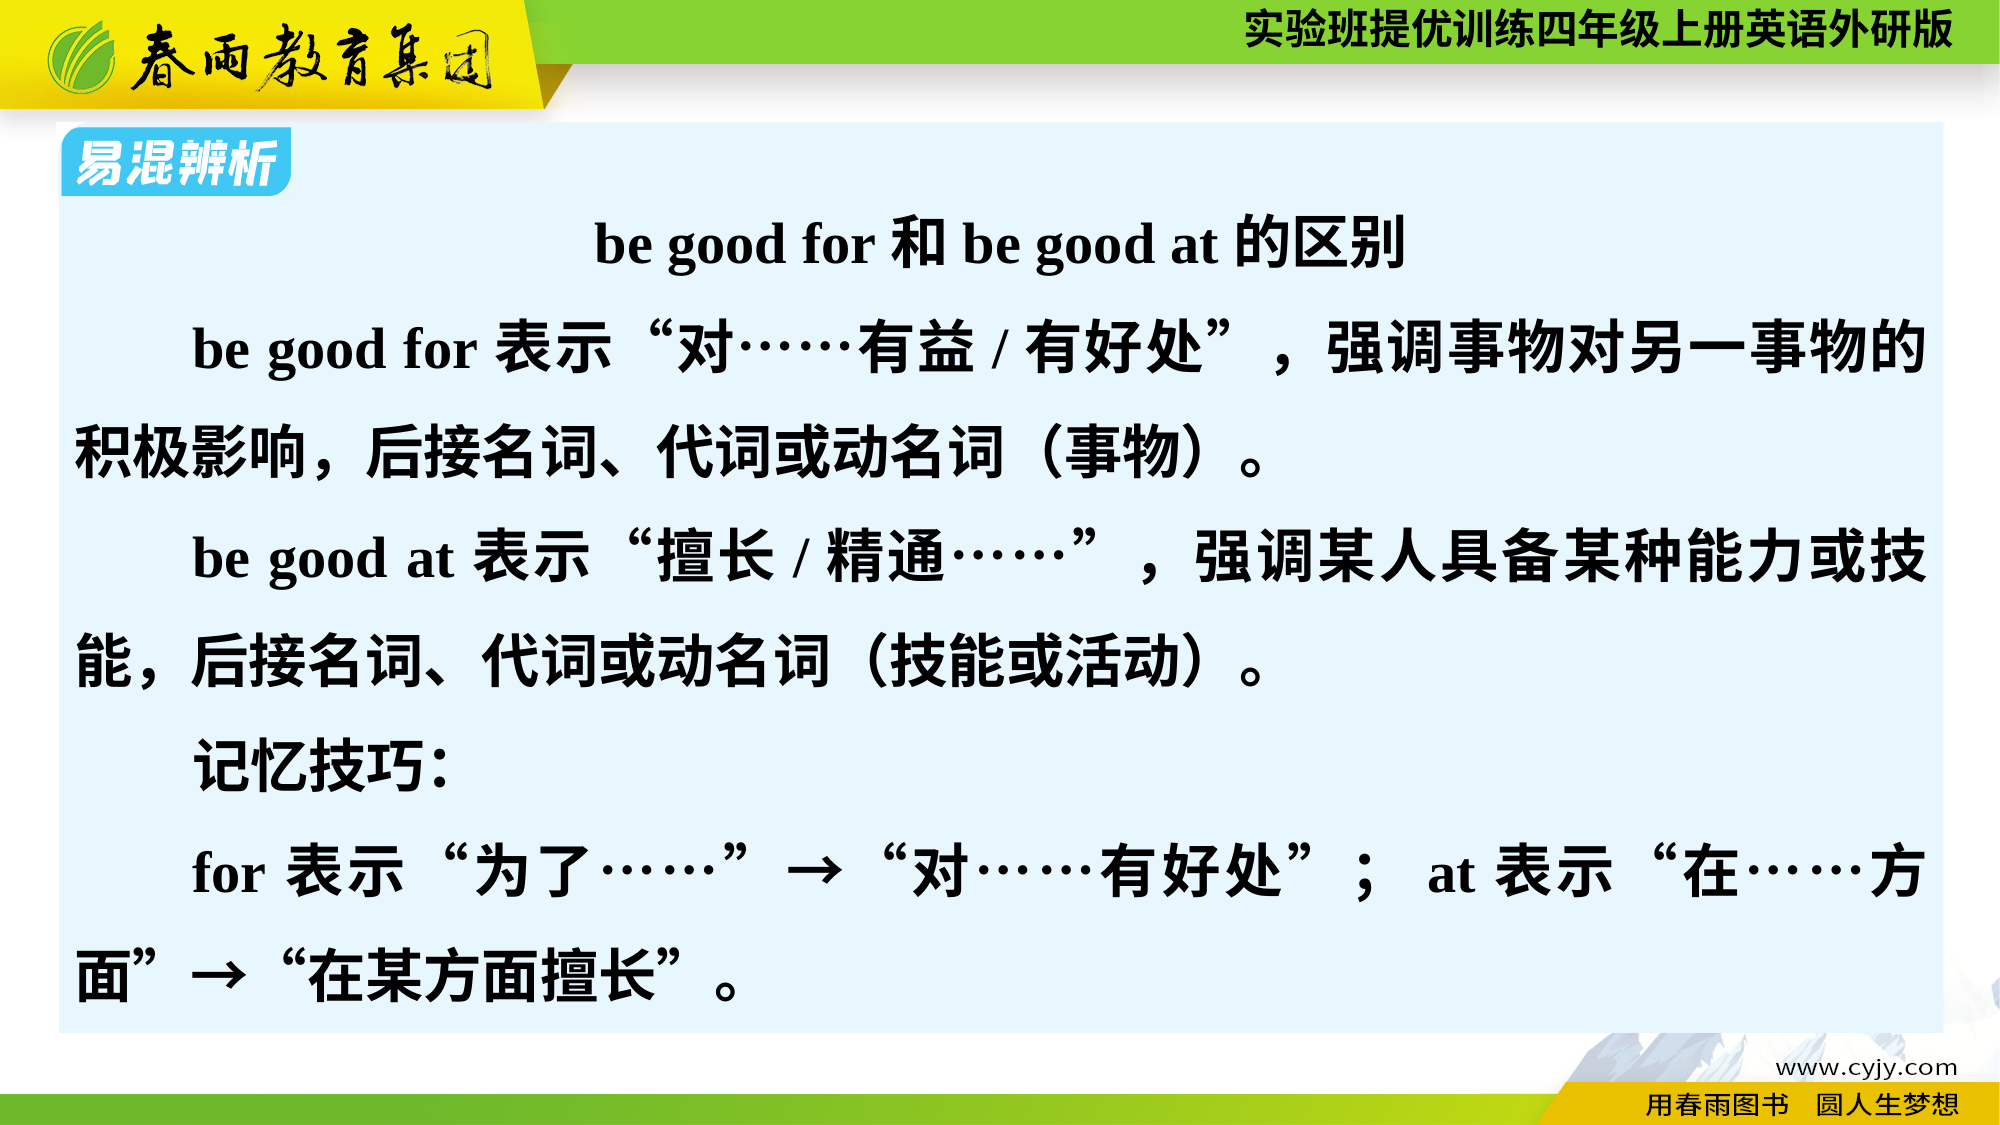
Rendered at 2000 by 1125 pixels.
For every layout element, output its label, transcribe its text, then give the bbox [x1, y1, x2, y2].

list be good for和be good at的区别 be good for表示“对……有益/有好处”，强调事物对另一事物的积极影响，后接名词、代词或动名词（事物）。 be good at表示“擅长/精通……”，强调某人具备某种能力或技能，后接名词、代词或动名词（技能或活动）。 记忆技巧： for表示“为了……”→“对……有好处”；at表示“在……方面”→“在某方面擅长”。 [59, 122, 1944, 1033]
picture [0, 0, 2000, 1125]
